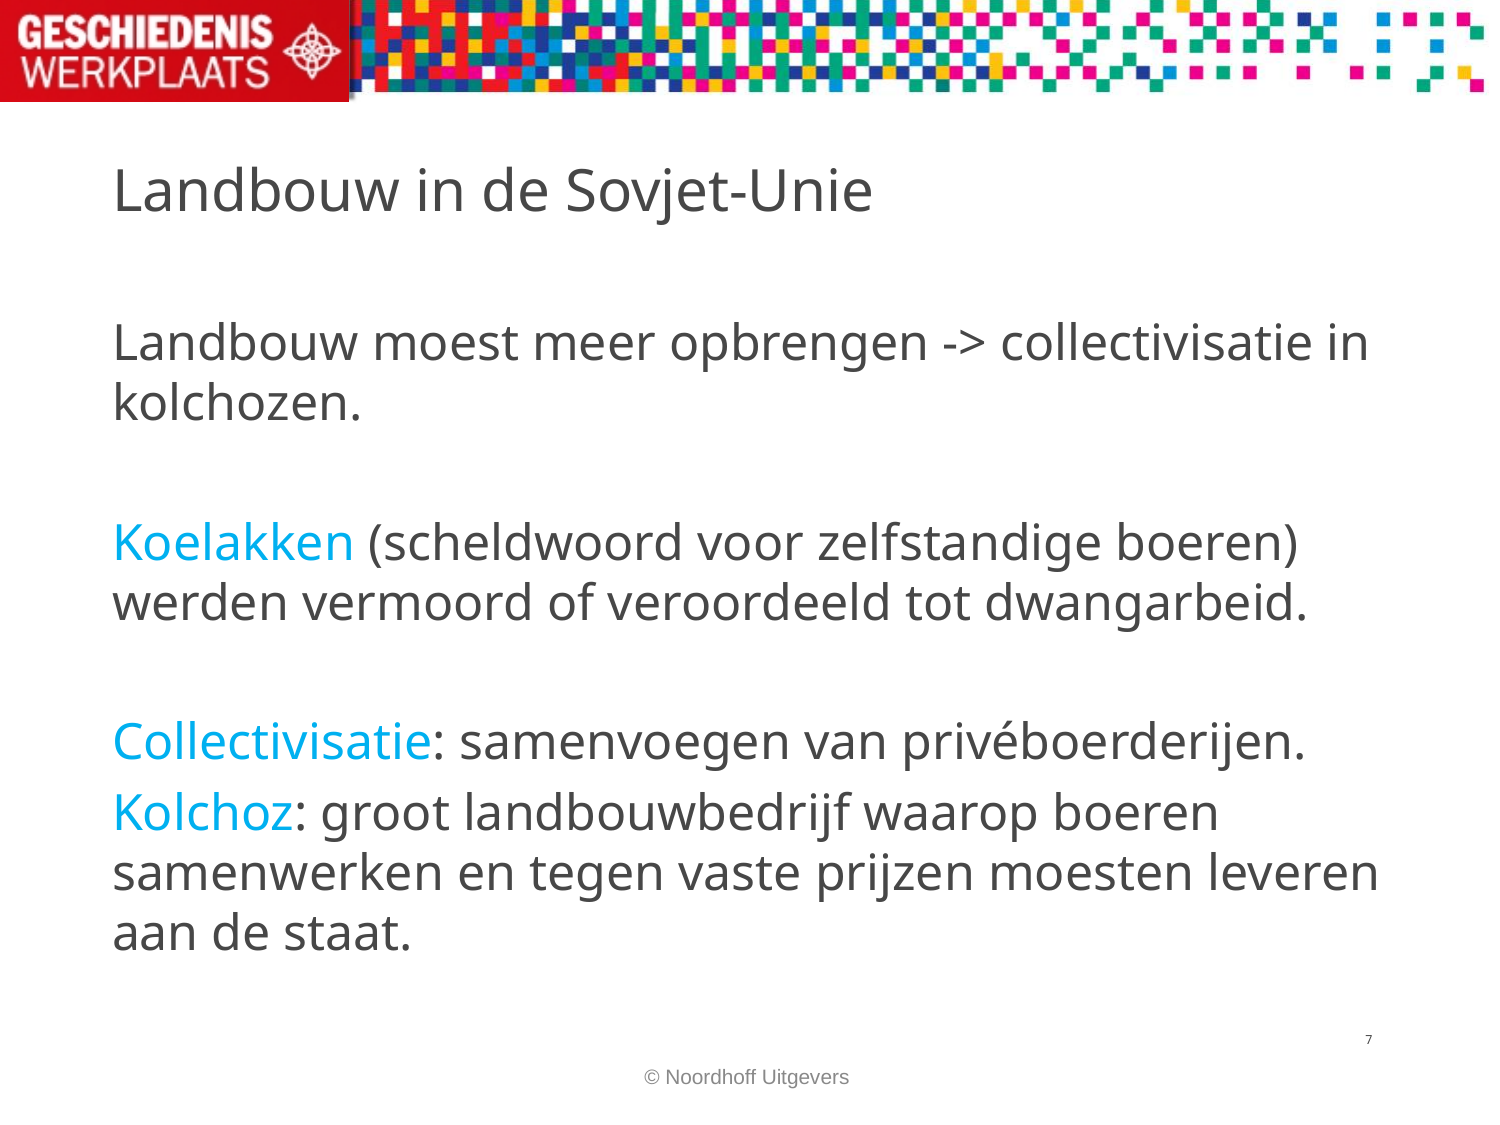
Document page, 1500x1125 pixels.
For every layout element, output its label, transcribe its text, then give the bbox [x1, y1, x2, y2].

title Landbouw in de Sovjet-Unie [112, 145, 1401, 256]
list Landbouw moest meer opbrengen -> collectivisatie in kolchozen. Koelakken (scheldwoord voor zelfstandige boeren) werden vermoord of veroordeeld tot dwangarbeid. Collectivisatie: samenvoegen van privéboerderijen. Kolchoz: groot landbouwbedrijf waarop boeren samenwerken en tegen vaste prijzen moesten leveren aan de staat. [112, 302, 1424, 953]
slide_number 7 [1325, 1025, 1388, 1063]
picture [0, 0, 1500, 1125]
text_box © Noordhoff Uitgevers [512, 1045, 988, 1106]
